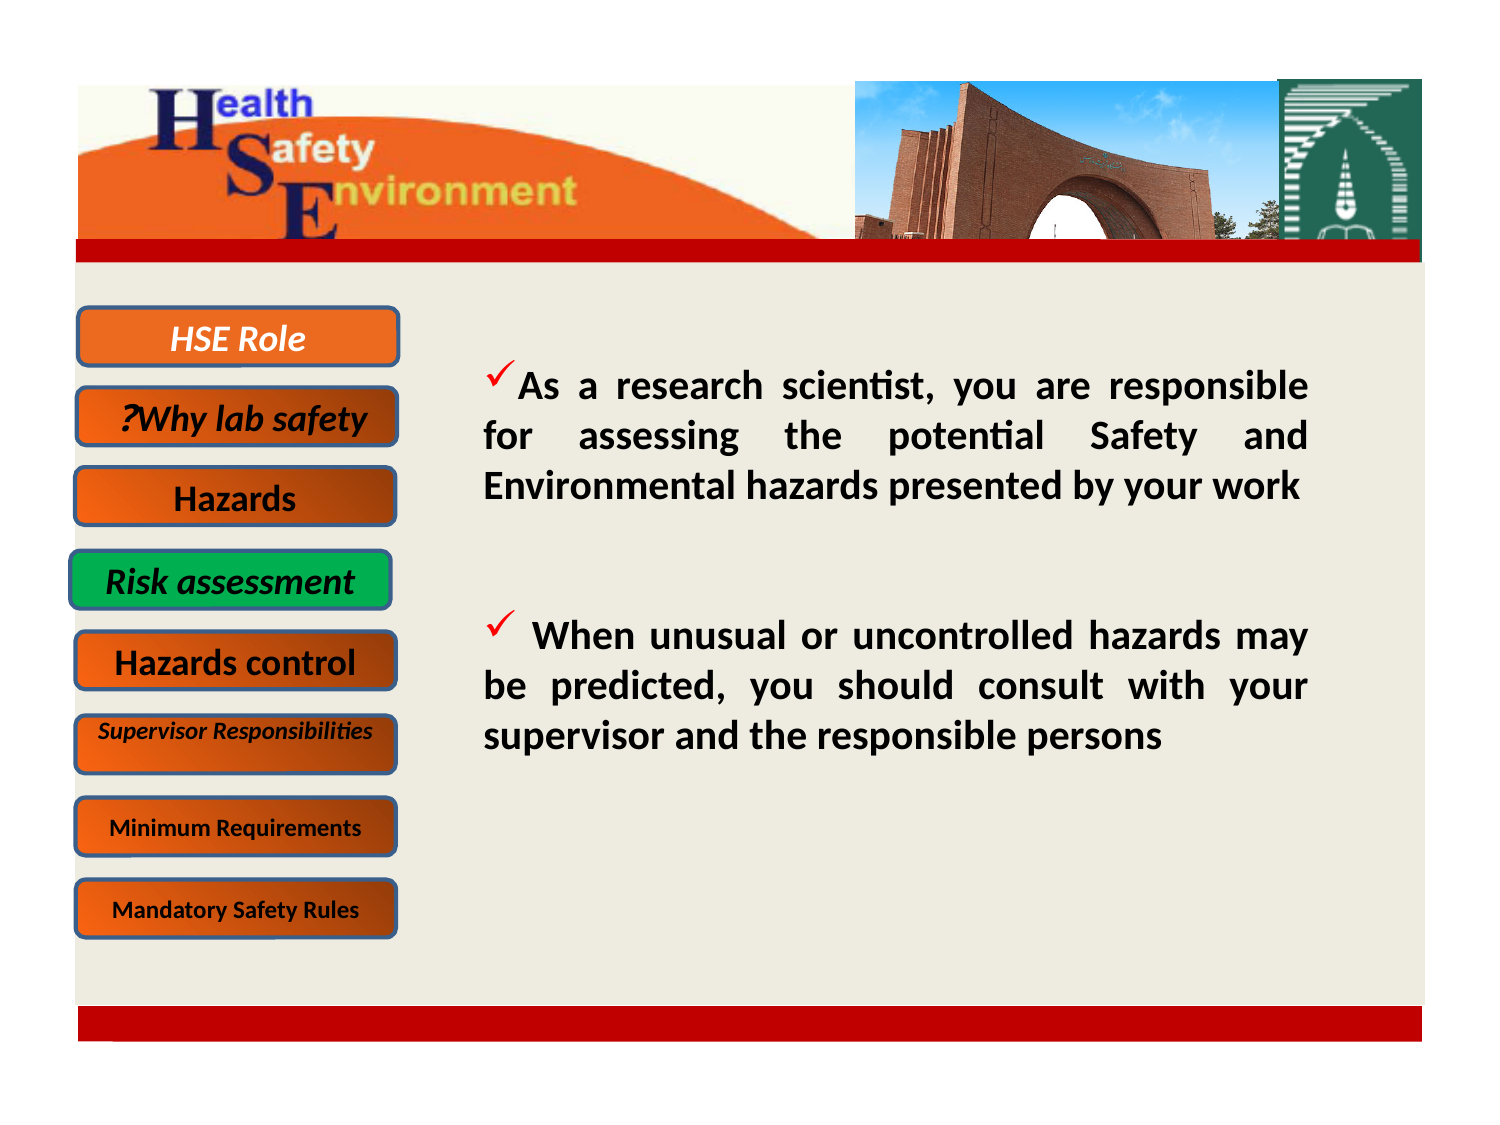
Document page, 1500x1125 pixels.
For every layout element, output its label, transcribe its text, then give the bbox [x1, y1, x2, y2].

text_box HSE Role [75, 305, 401, 368]
picture [78, 79, 1422, 262]
list [75, 262, 1425, 1005]
text_box Minimum Requirements [73, 795, 398, 858]
text_box Mandatory Safety Rules [73, 877, 399, 940]
text_box As a research scientist, you are responsible for assessing the potential Safety and Environmental hazards presented by your work When unusual or uncontrolled hazards may be predicted, you should consult with your supervisor and the responsible persons [468, 350, 1325, 766]
text_box Risk assessment [68, 548, 393, 611]
text_box Why lab safety? [74, 385, 400, 448]
text_box Hazards control [73, 629, 398, 692]
text_box Supervisor Responsibilities [73, 713, 398, 776]
text_box Hazards [72, 465, 398, 528]
